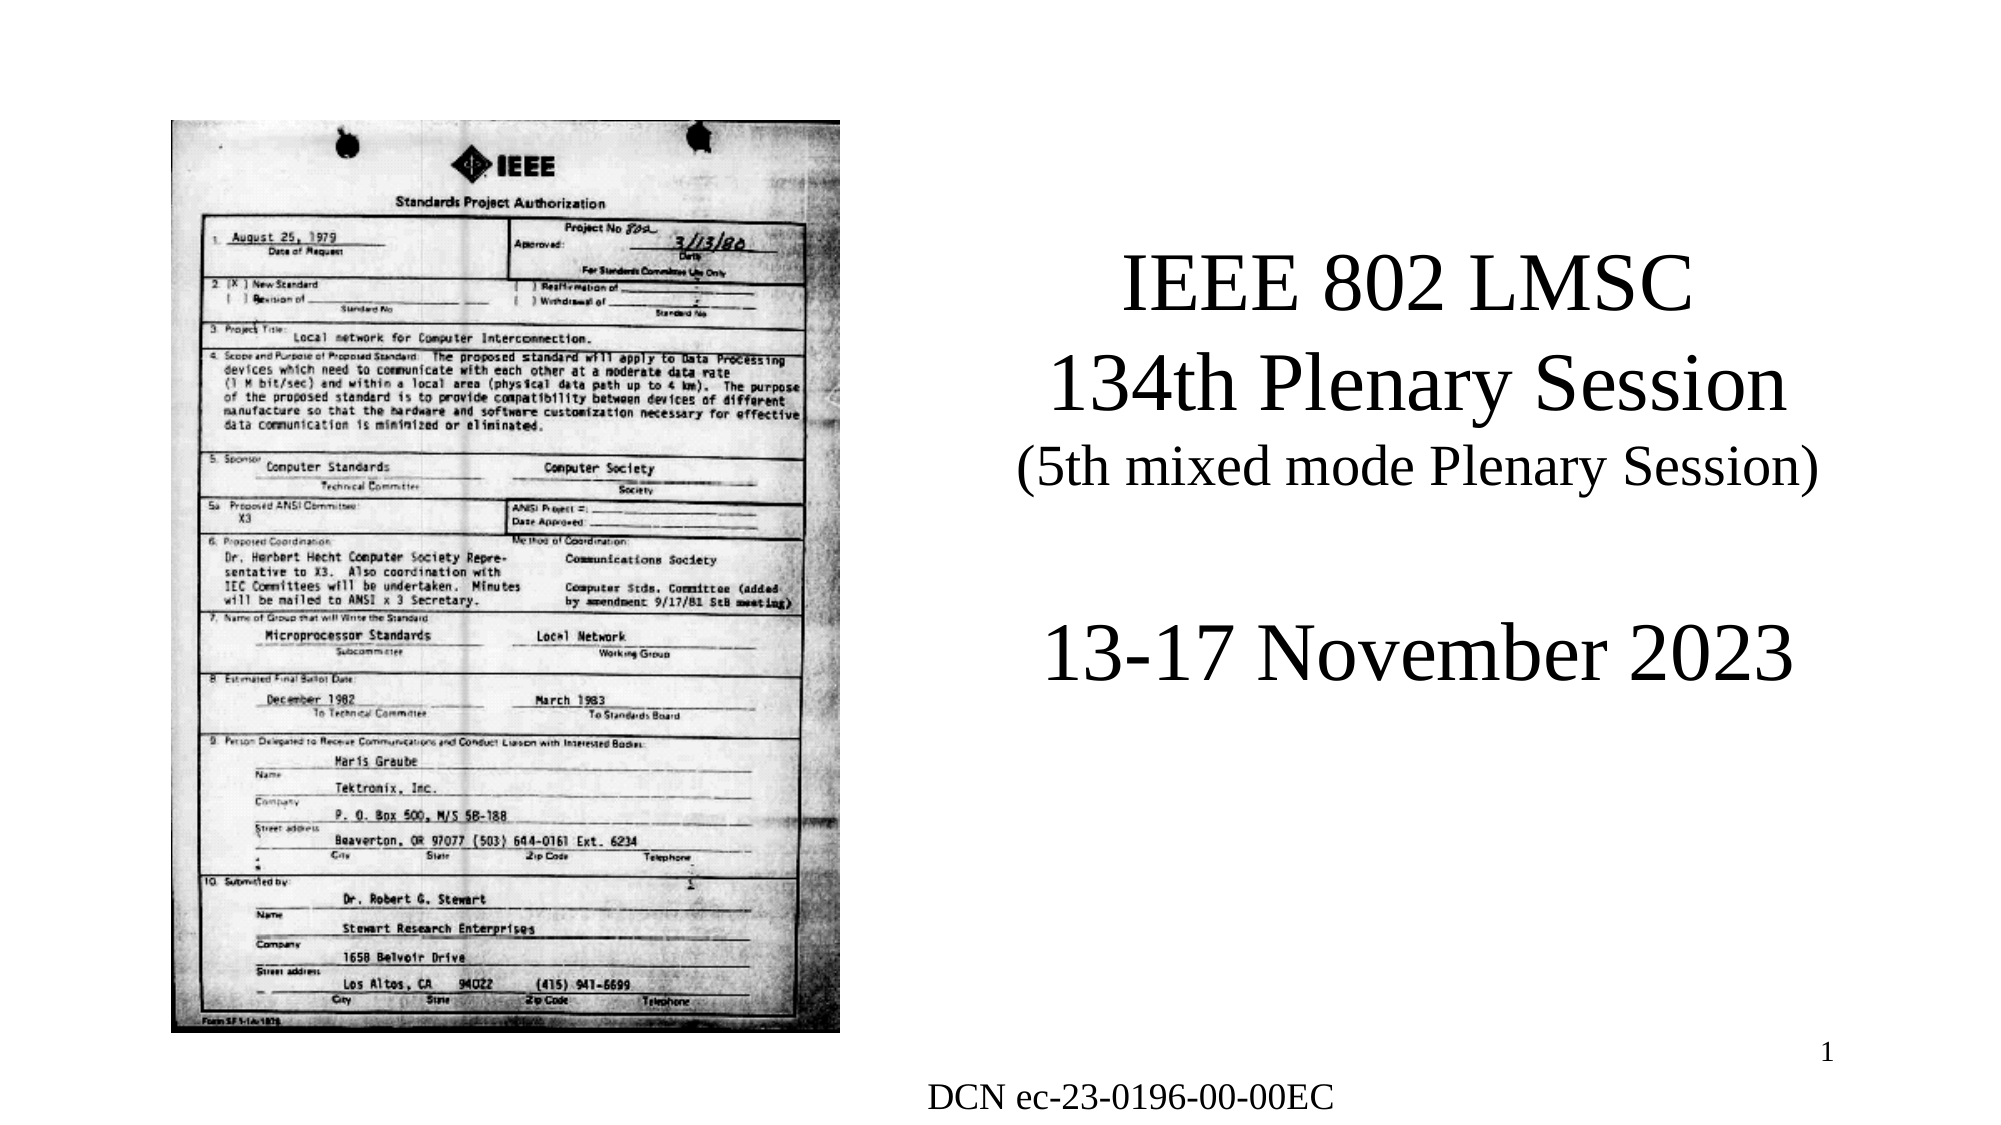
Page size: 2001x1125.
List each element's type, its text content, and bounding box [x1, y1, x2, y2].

picture [171, 119, 840, 1033]
title IEEE 802 LMSC 134th Plenary Session (5th mixed mode Plenary Session) 13-17 November 2023 [862, 137, 1976, 788]
text_box DCN ec-23-0196-00-00EC [912, 1064, 1780, 1125]
slide_number 1 [1433, 1024, 1851, 1101]
